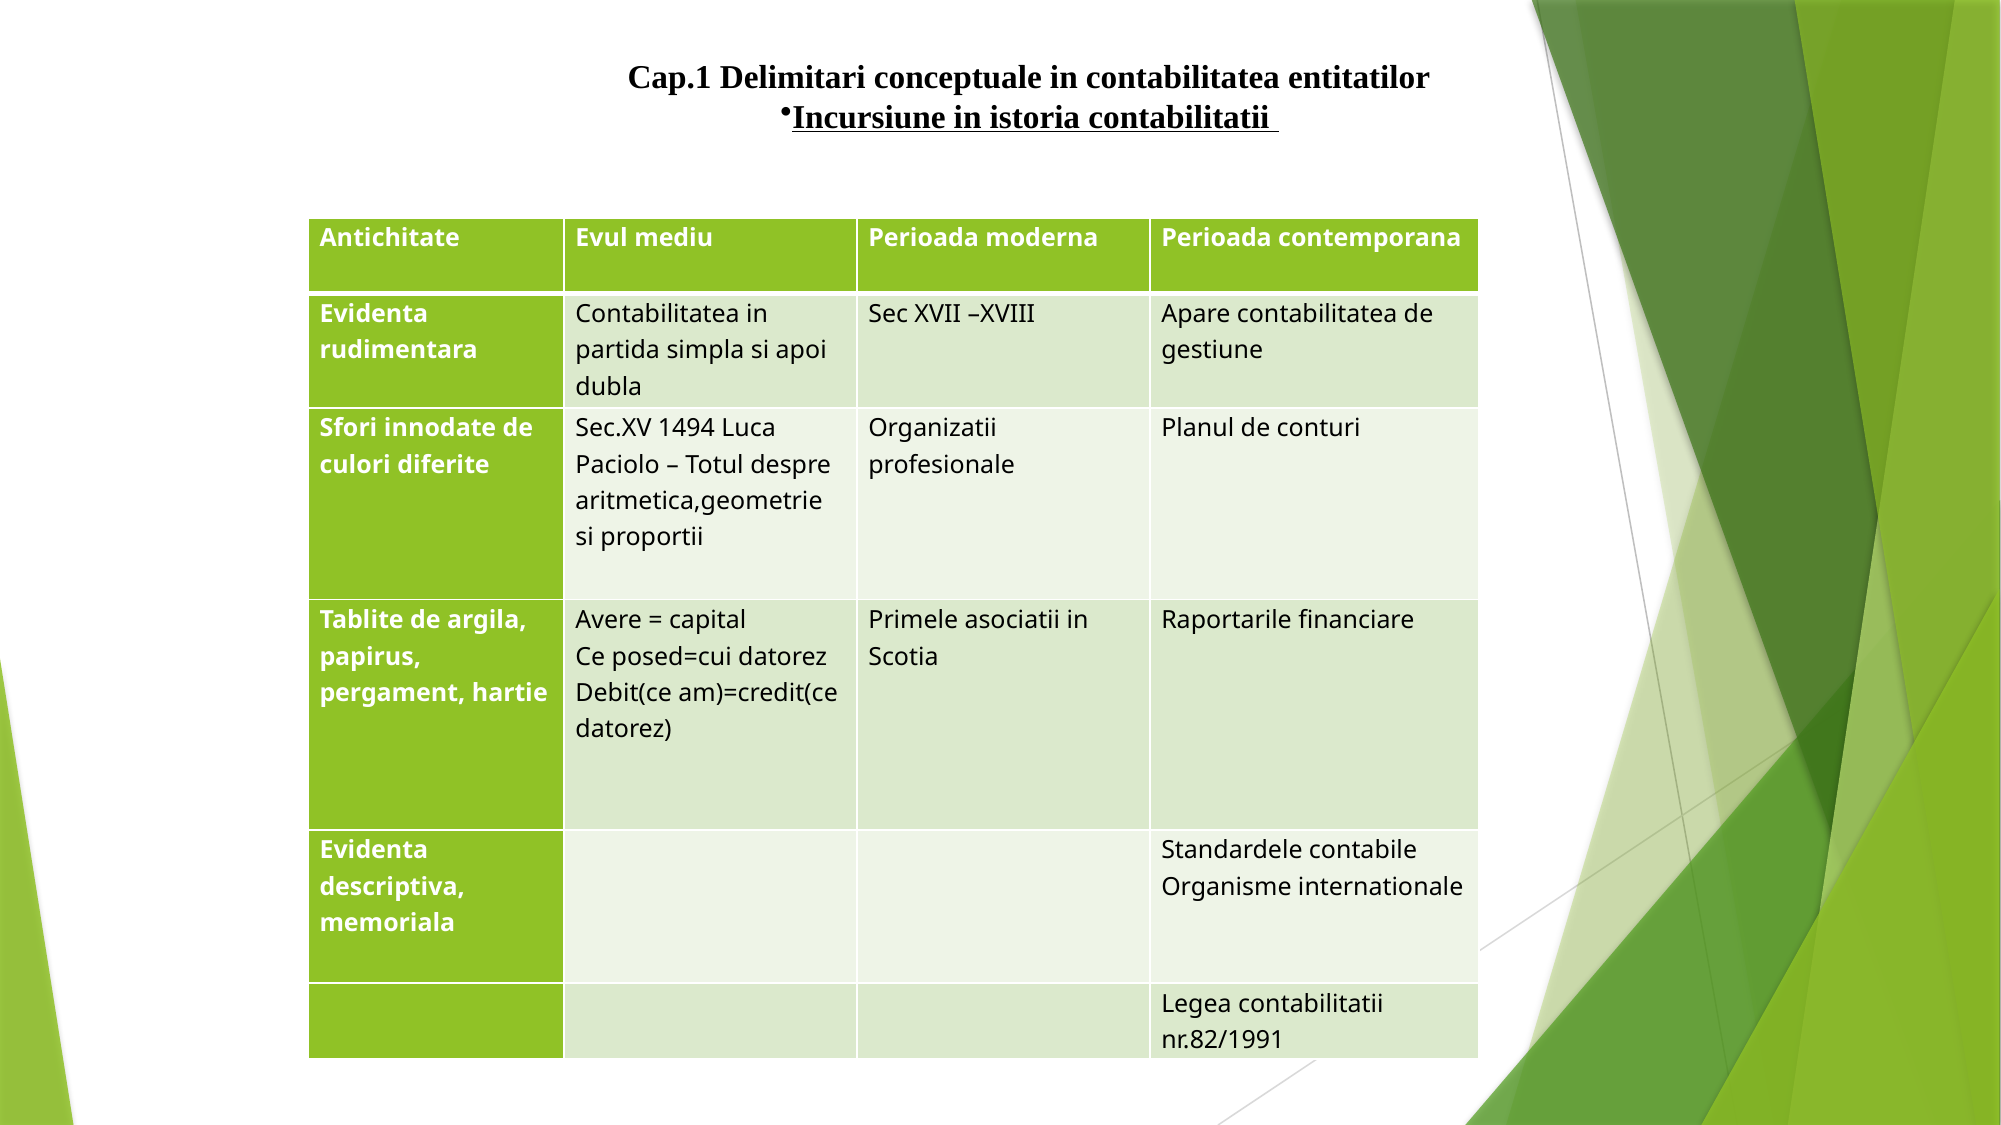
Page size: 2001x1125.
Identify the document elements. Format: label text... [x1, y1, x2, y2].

table_cell [309, 984, 563, 1058]
text_box Cap.1 Delimitari conceptuale in contabilitatea entitatilor Incursiune in istoria contabilitatii [612, 47, 1447, 143]
table_cell Avere = capital Ce posed=cui datorez Debit(ce am)=credit(ce datorez) [565, 600, 856, 829]
table_cell [565, 831, 856, 982]
table_cell Evidenta descriptiva, memoriala [309, 831, 563, 982]
table_cell Raportarile financiare [1151, 600, 1478, 829]
table_cell Sec XVII –XVIII [858, 296, 1149, 407]
table_cell Standardele contabile Organisme internationale [1151, 831, 1478, 982]
table_cell [858, 831, 1149, 982]
table_cell Primele asociatii in Scotia [858, 600, 1149, 829]
table_header Perioada moderna [858, 219, 1149, 291]
table_cell [858, 984, 1149, 1058]
table_header Perioada contemporana [1151, 219, 1478, 291]
table_cell [565, 984, 856, 1058]
table_cell Sfori innodate de culori diferite [309, 409, 563, 599]
table_cell Evidenta rudimentara [309, 296, 563, 407]
table_cell Apare contabilitatea de gestiune [1151, 296, 1478, 407]
table_cell Tablite de argila, papirus, pergament, hartie [309, 600, 563, 829]
table_cell Contabilitatea in partida simpla si apoi dubla [565, 296, 856, 407]
table_cell Legea contabilitatii nr.82/1991 [1151, 984, 1478, 1058]
table_header Evul mediu [565, 219, 856, 291]
table_header Antichitate [309, 219, 563, 291]
table_cell Planul de conturi [1151, 409, 1478, 599]
table_cell Organizatii profesionale [858, 409, 1149, 599]
table_cell Sec.XV 1494 Luca Paciolo – Totul despre aritmetica,geometrie si proportii [565, 409, 856, 599]
